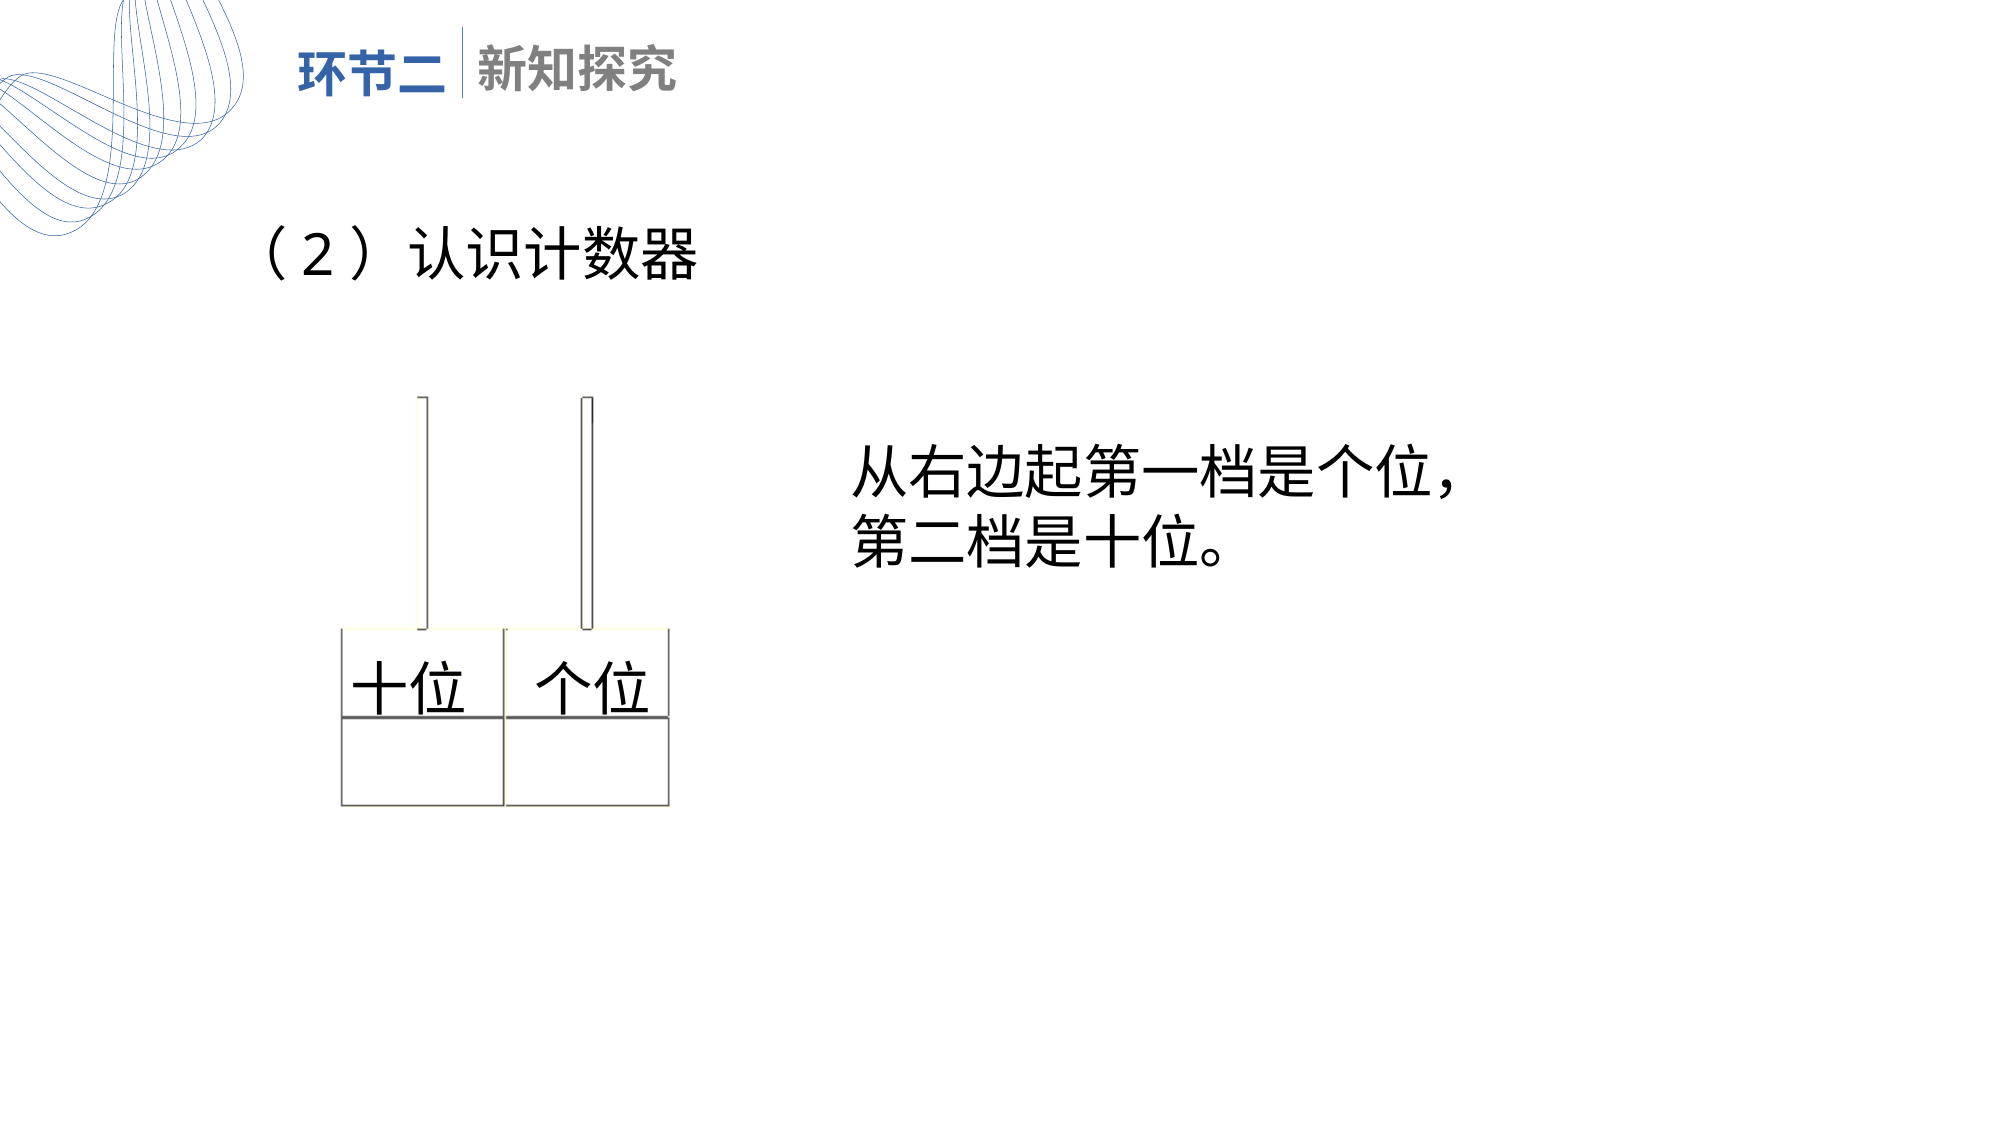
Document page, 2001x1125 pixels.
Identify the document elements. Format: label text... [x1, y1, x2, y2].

text_box （2）认识计数器 [214, 209, 972, 295]
text_box 从右边起第一档是个位， 第二档是十位。 [835, 428, 1727, 583]
picture [335, 389, 676, 816]
